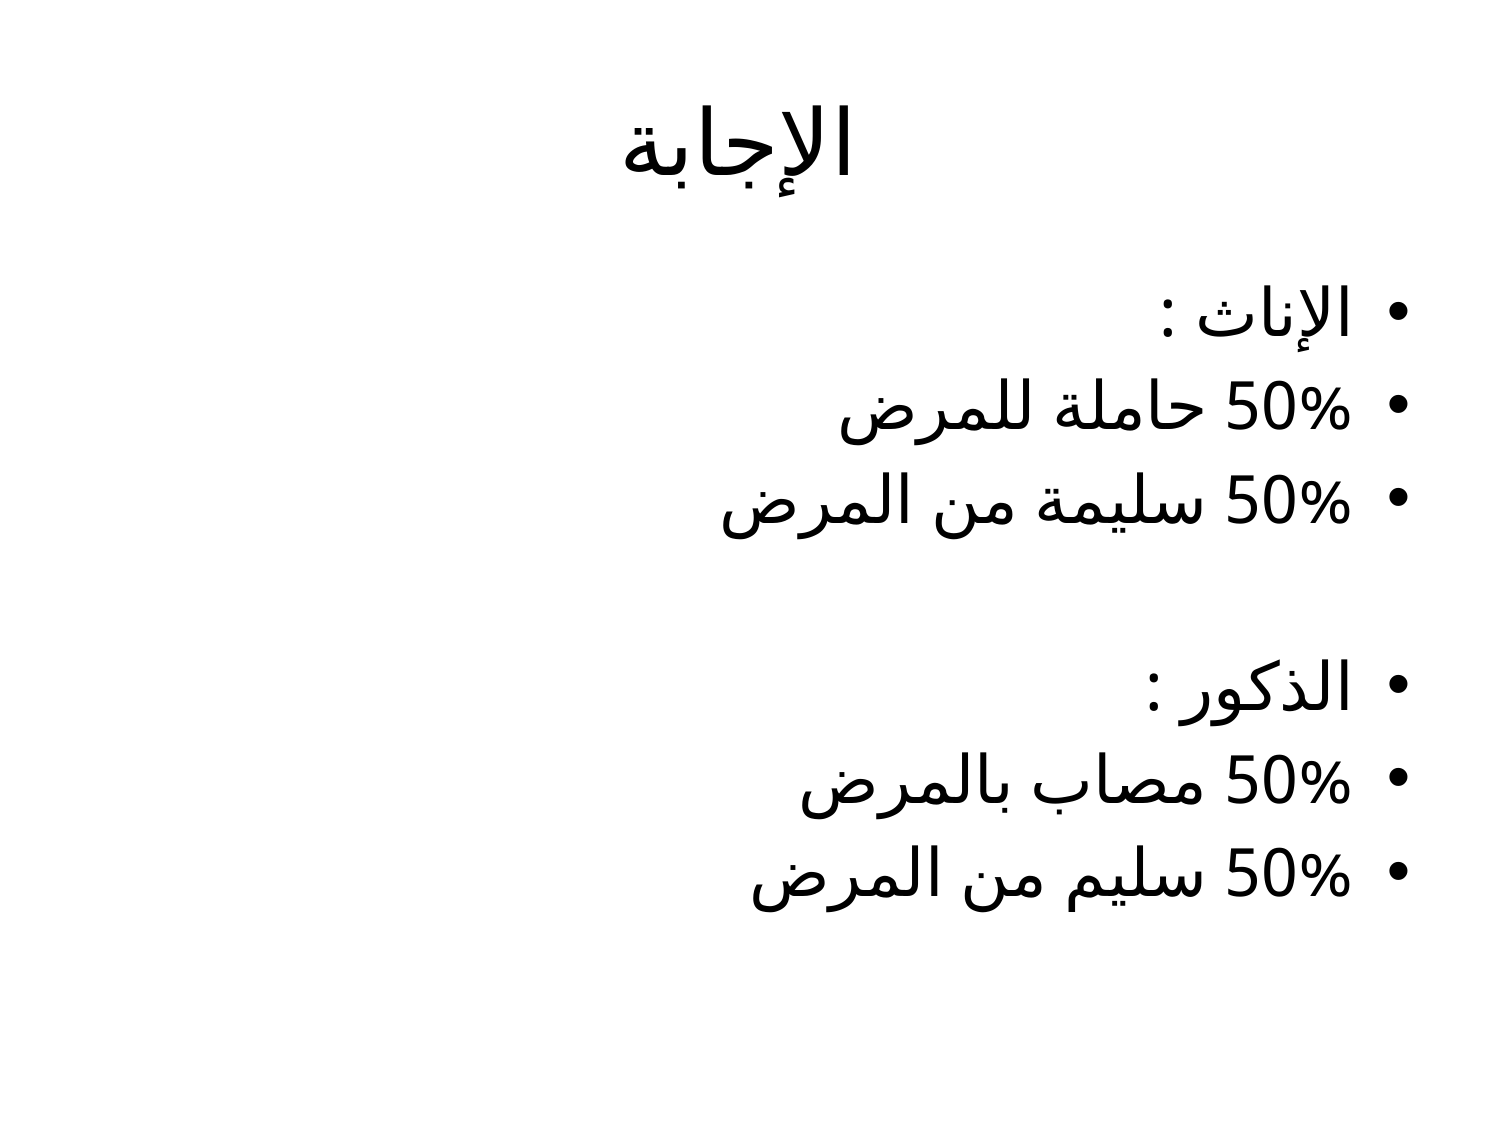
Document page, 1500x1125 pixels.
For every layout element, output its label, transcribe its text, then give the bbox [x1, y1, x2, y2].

list الإناث : 50% حاملة للمرض 50% سليمة من المرض الذكور : 50% مصاب بالمرض 50% سليم من المرض [75, 262, 1425, 1005]
title الإجابة [75, 45, 1425, 233]
